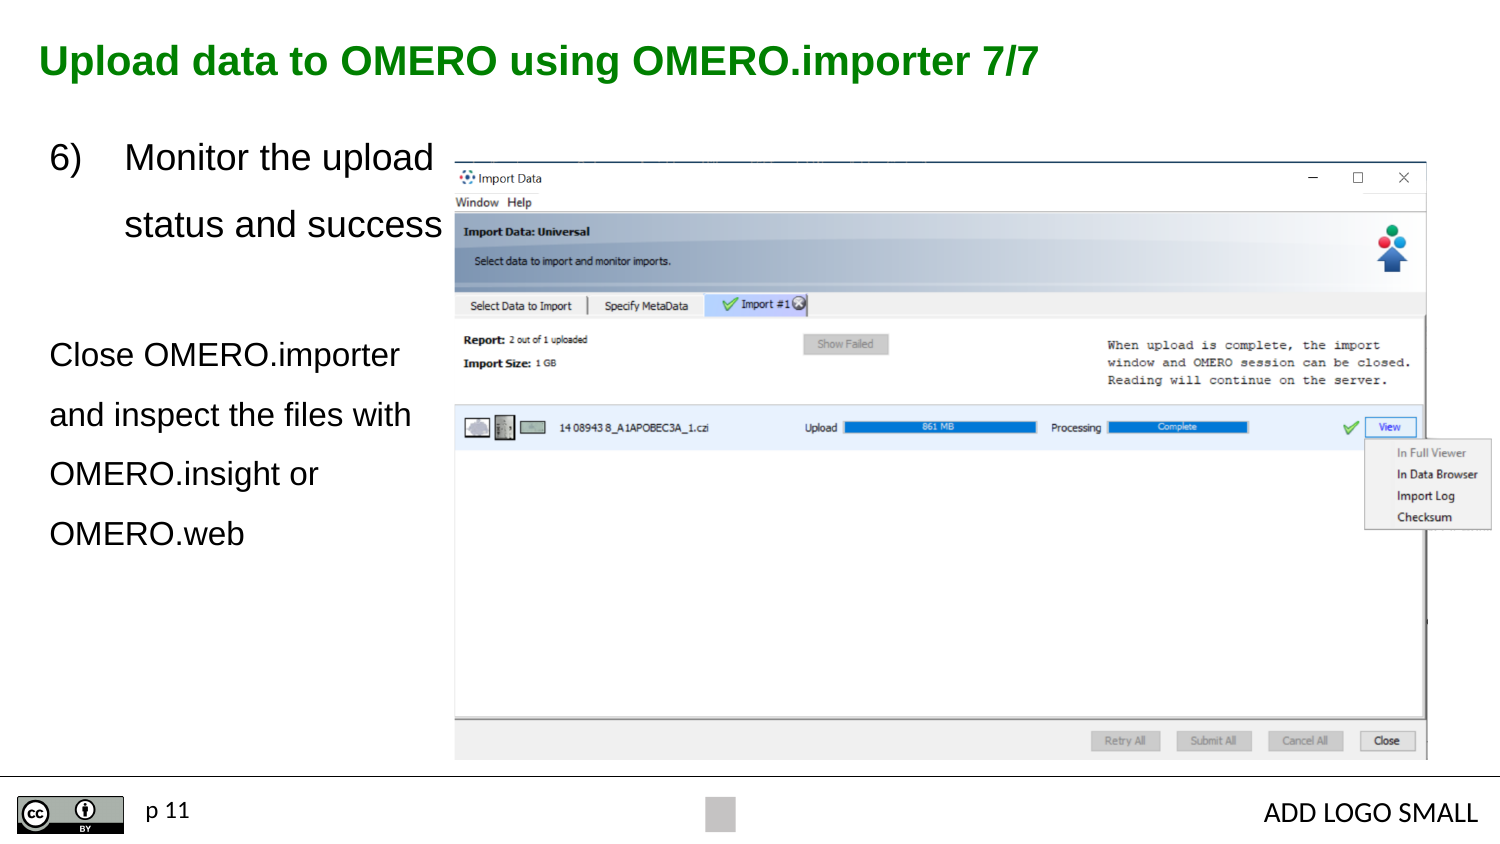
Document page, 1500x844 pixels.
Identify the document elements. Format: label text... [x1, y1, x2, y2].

text_box Monitor the upload status and success Close OMERO.importer and inspect the files with OMERO.insight or OMERO.web [34, 102, 464, 560]
text_box Upload data to OMERO using OMERO.importer 7/7 [24, 26, 1395, 75]
picture [17, 796, 124, 834]
picture [454, 158, 1494, 760]
text_box [705, 796, 736, 833]
